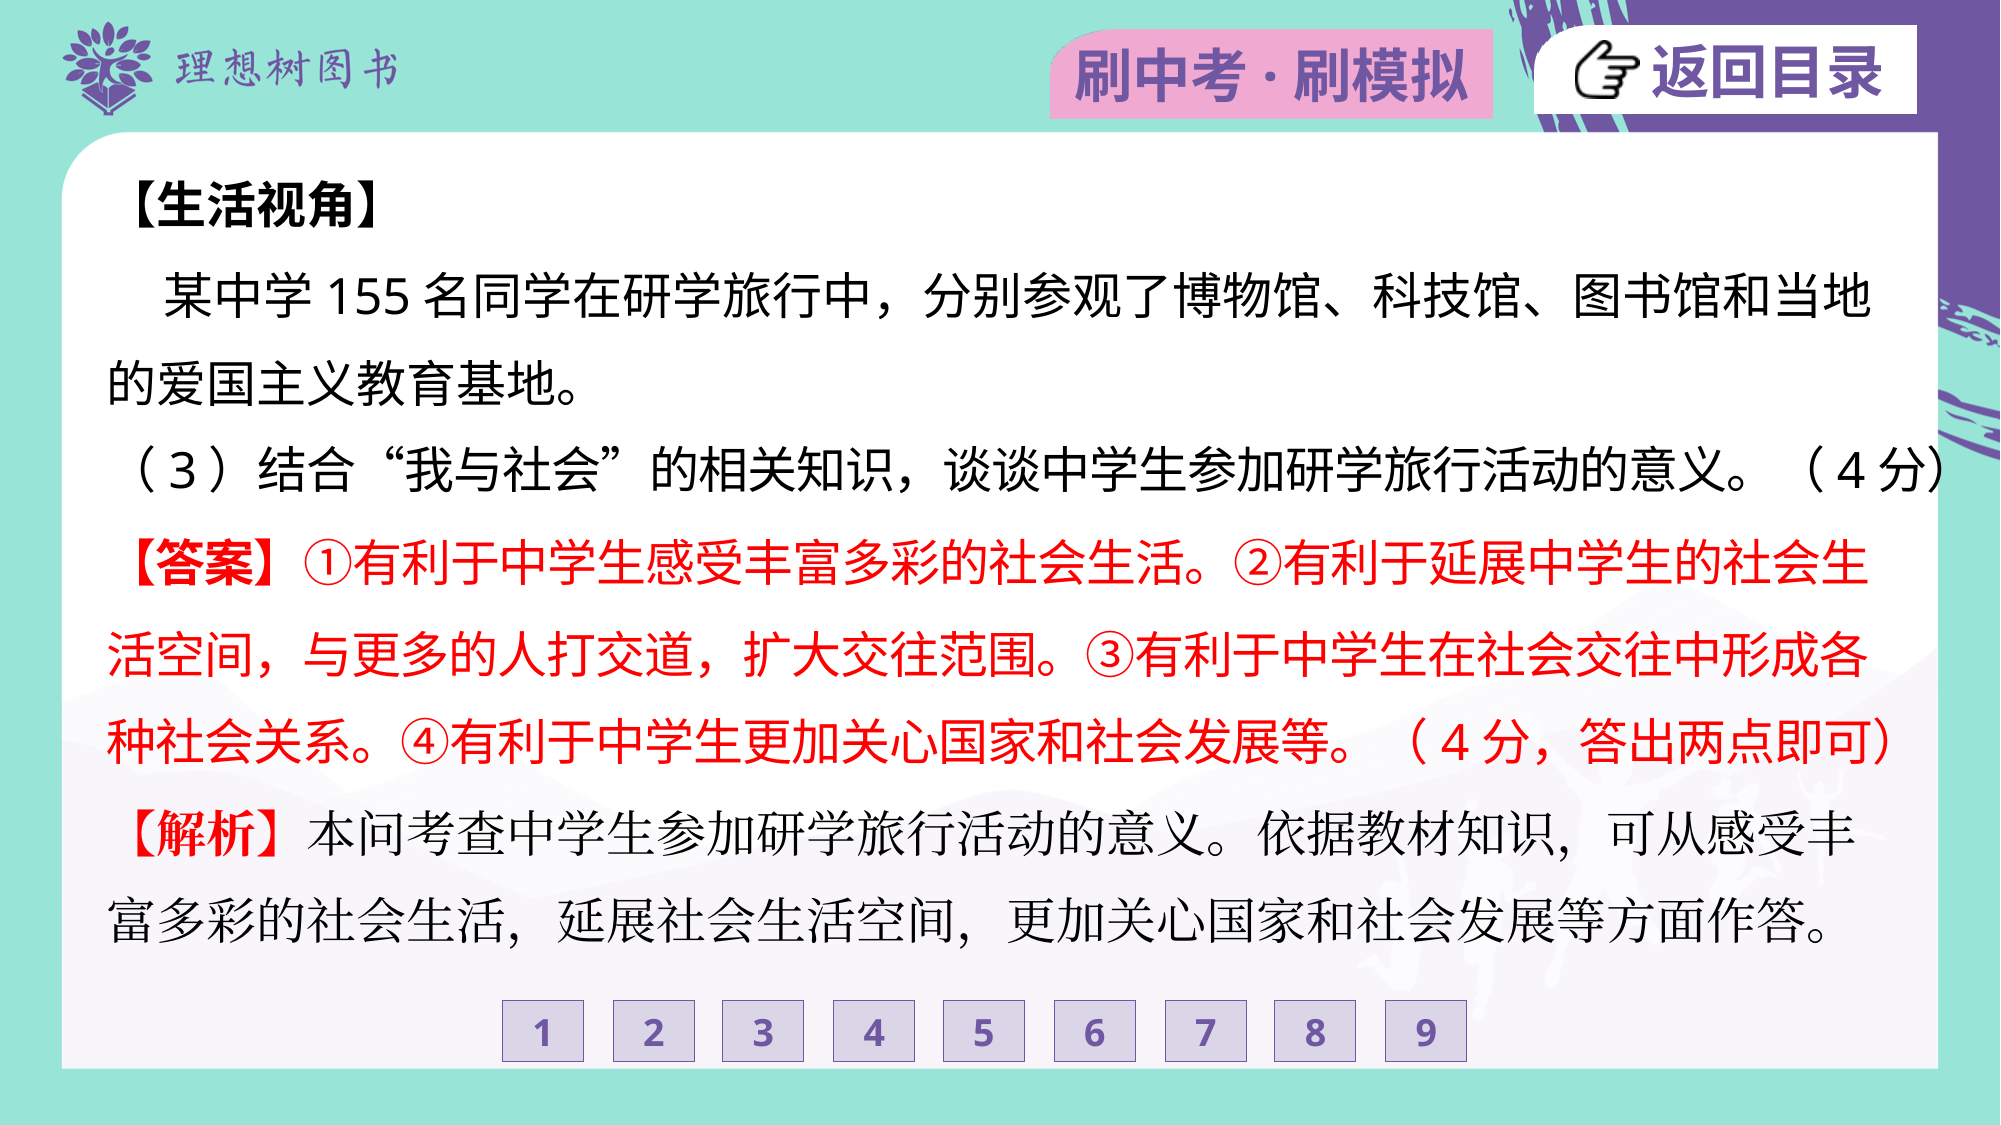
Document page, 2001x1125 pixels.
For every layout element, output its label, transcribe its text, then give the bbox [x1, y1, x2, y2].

text_box （3）结合“我与社会”的相关知识，谈谈中学生参加研学旅行活动的意义。（4分） [106, 411, 1895, 489]
text_box 【解析】本问考查中学生参加研学旅行活动的意义。依据教材知识，可从感受丰 富多彩的社会生活，延展社会生活空间，更加关心国家和社会发展等方面作答。 [106, 770, 1895, 941]
text_box 【答案】①有利于中学生感受丰富多彩的社会生活。②有利于延展中学生的社会生 活空间，与更多的人打交道，扩大交往范围。③有利于中学生在社会交往中形成各 种社会关系。④有利于中学生更加关心国家和社会发展等。（4分，答出两点即可） [106, 500, 1895, 762]
picture [0, 0, 2000, 1125]
text_box 【生活视角】 某中学155名同学在研学旅行中，分别参观了博物馆、科技馆、图书馆和当地 的爱国主义教育基地。 [106, 141, 1895, 403]
